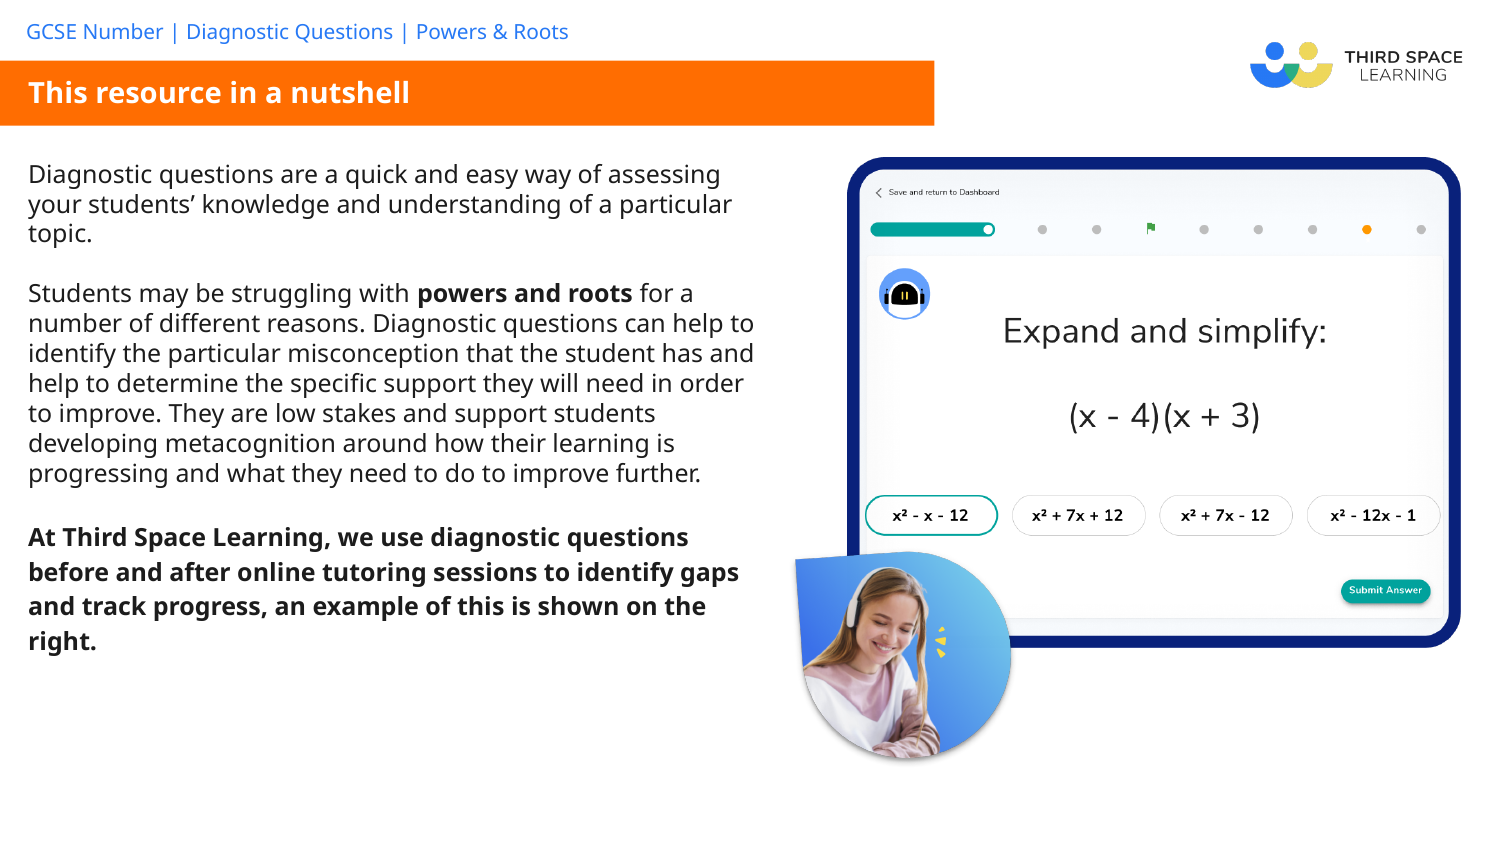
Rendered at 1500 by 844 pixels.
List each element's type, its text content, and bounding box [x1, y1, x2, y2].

text_box This resource in a nutshell [13, 59, 551, 125]
text_box Diagnostic questions are a quick and easy way of assessing your students’ knowledge and understanding of a particular topic. Students may be struggling with powers and roots for a number of different reasons. Diagnostic questions can help to identify the particular misconception that the student has and help to determine the specific support they will need in order to improve. They are low stakes and support students developing metacognition around how their learning is progressing and what they need to do to improve further. At Third Space Learning, we use diagnostic questions before and after online tutoring sessions to identify gaps and track progress, an example of this is shown on the right. [13, 157, 780, 785]
picture [777, 157, 1461, 787]
picture [1250, 33, 1465, 99]
